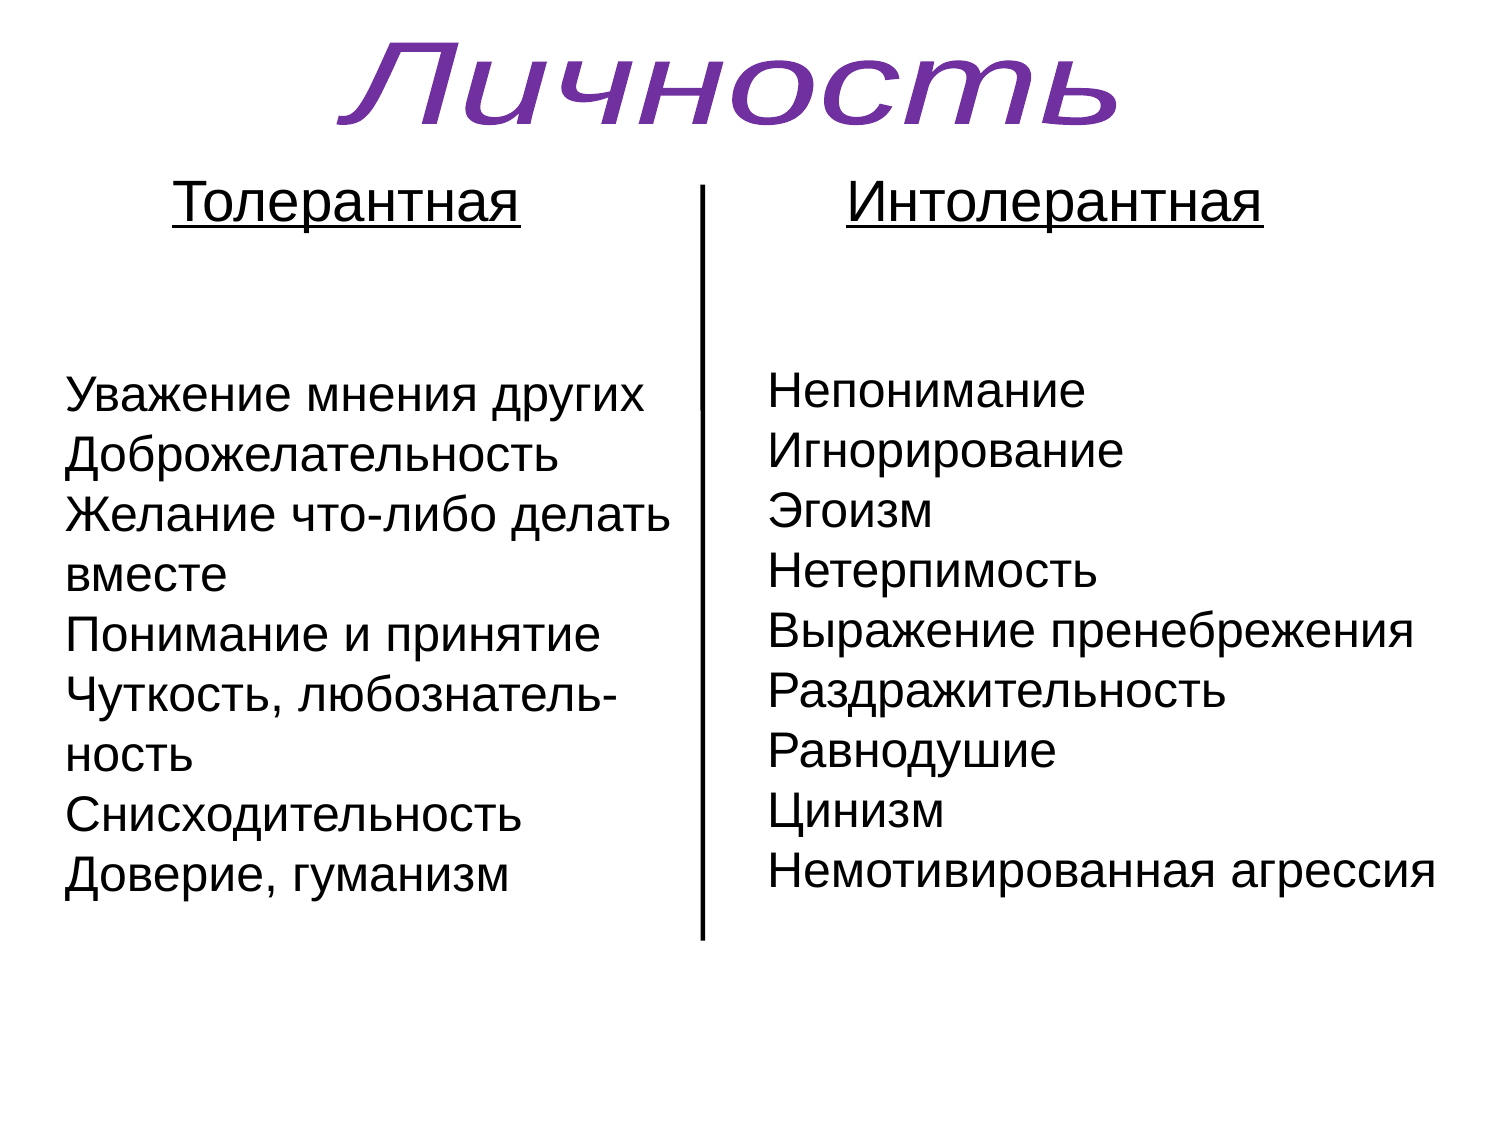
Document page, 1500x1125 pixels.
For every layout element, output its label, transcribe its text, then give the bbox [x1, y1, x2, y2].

text_box Непонимание Игнорирование Эгоизм Нетерпимость Выражение пренебрежения Раздражительность Равнодушие Цинизм Немотивированная агрессия [752, 349, 1453, 965]
text_box Уважение мнения других Доброжелательность Желание что-либо делать вместе Понимание и принятие Чуткость, любознатель- ность Снисходительность Доверие, гуманизм [50, 353, 701, 969]
text_box Толерантная [157, 155, 536, 241]
text_box Интолерантная [831, 155, 1279, 241]
